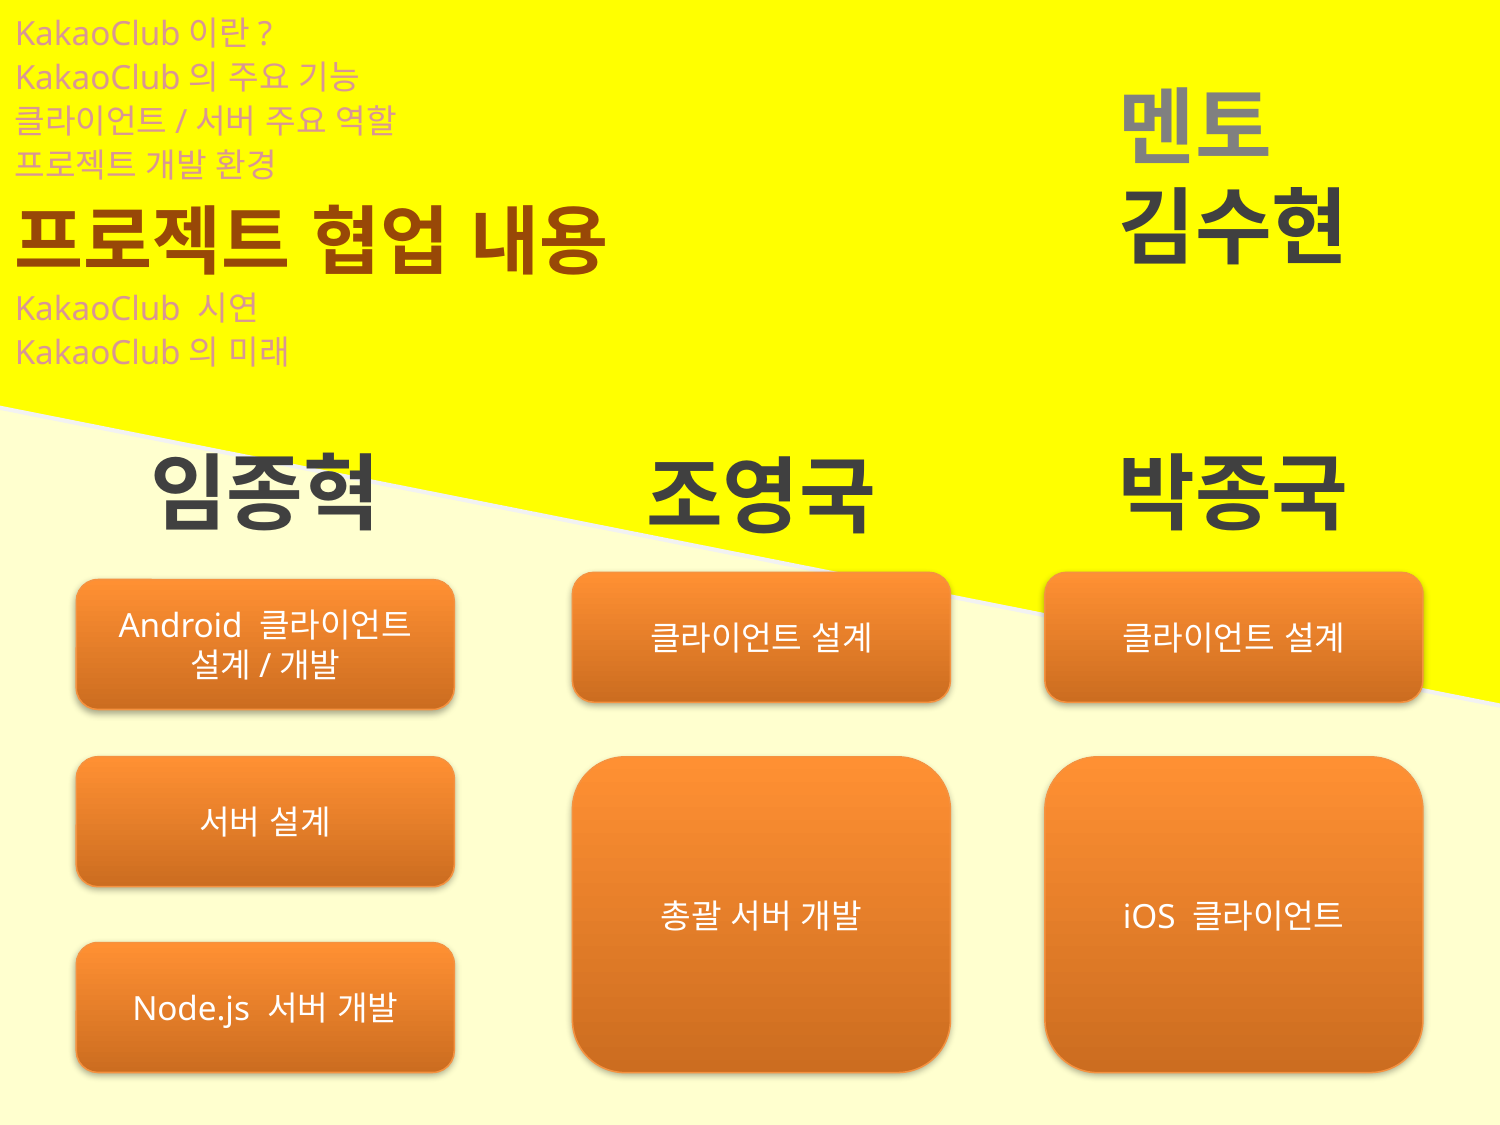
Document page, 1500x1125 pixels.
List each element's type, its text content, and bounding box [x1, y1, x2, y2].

text_box 조영국 [631, 435, 891, 551]
text_box 클라이언트 설계 [1044, 571, 1424, 704]
text_box 클라이언트 설계 [571, 571, 952, 704]
text_box 총괄 서버 개발 [571, 756, 952, 1074]
text_box KakaoClub이란? KakaoClub의 주요 기능 클라이언트/서버 주요 역할 프로젝트 개발 환경 프로젝트 협업 내용 KakaoClub 시연 KakaoClub의 미래 [0, 75, 715, 379]
text_box iOS 클라이언트 [1044, 756, 1424, 1074]
text_box 멘토 김수현 [1104, 66, 1364, 281]
text_box [0, 0, 1500, 75]
text_box [0, 405, 1500, 1125]
text_box 서버 설계 [75, 755, 456, 888]
text_box 임종혁 [135, 432, 395, 548]
text_box 박종국 [1104, 432, 1364, 548]
text_box Android 클라이언트 설계/개발 [75, 578, 456, 711]
text_box Node.js 서버 개발 [75, 941, 456, 1074]
